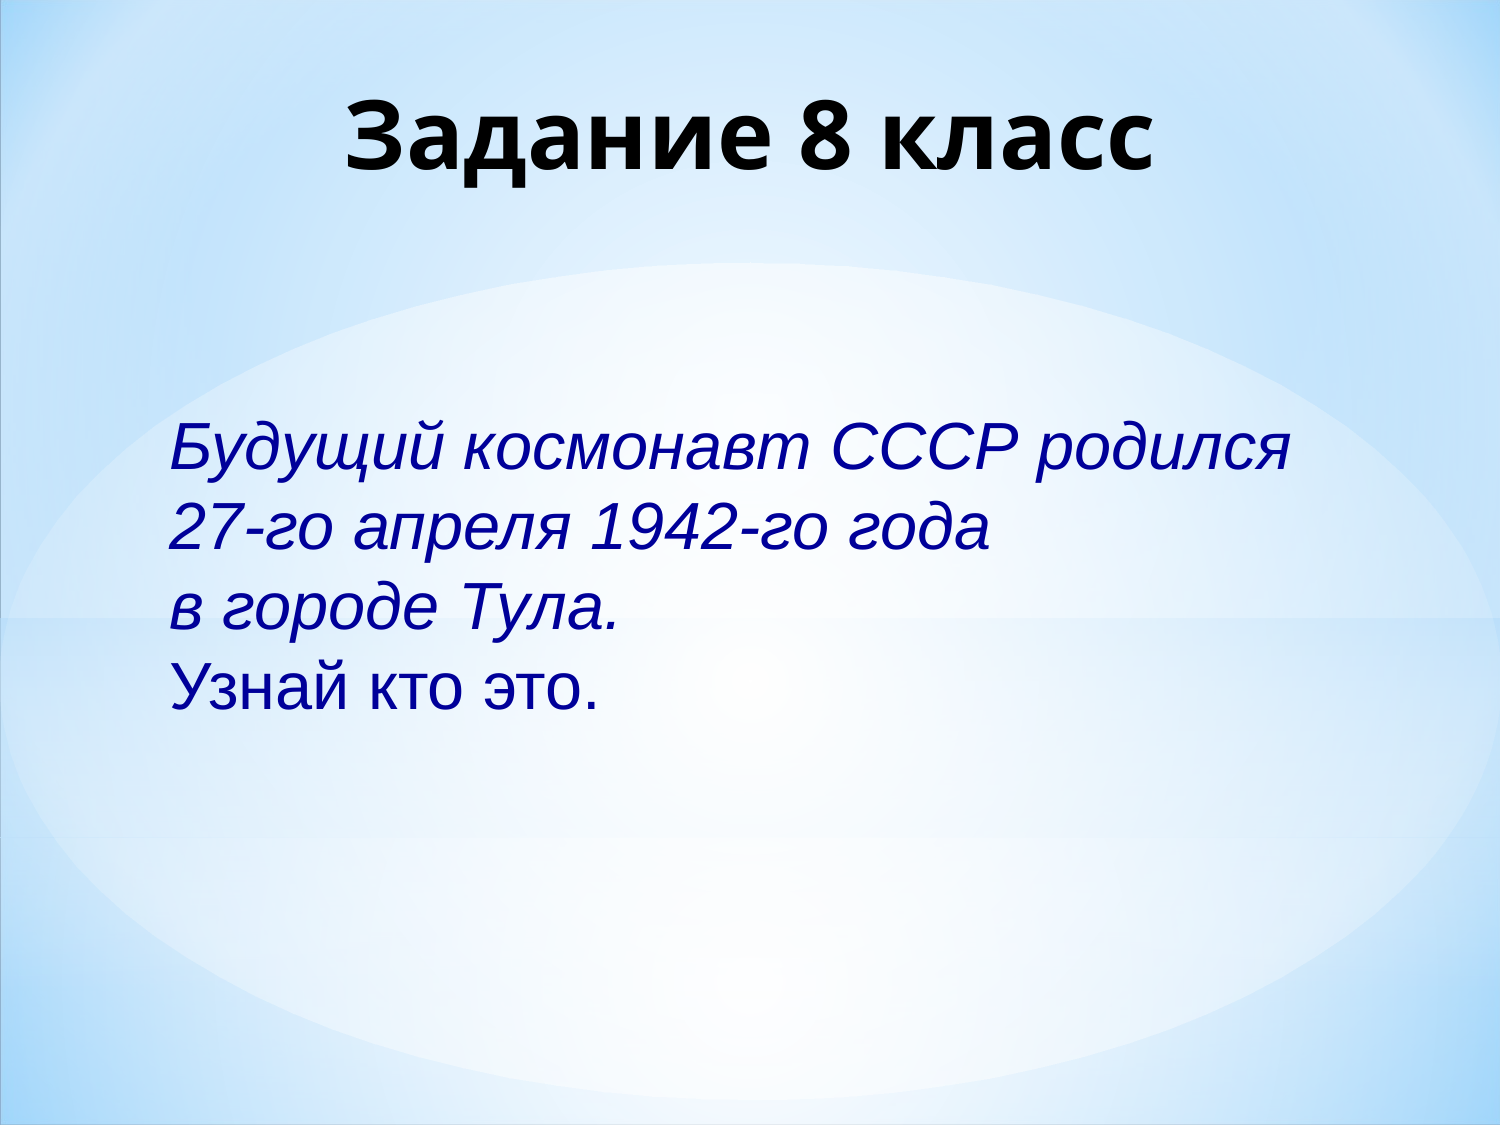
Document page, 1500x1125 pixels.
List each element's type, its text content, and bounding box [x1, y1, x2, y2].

text_box Будущий космонавт СССР родился 27-го апреля 1942-го года в городе Тула. Узнай кто это. [154, 395, 1346, 730]
title Задание 8 класс [215, 66, 1285, 254]
